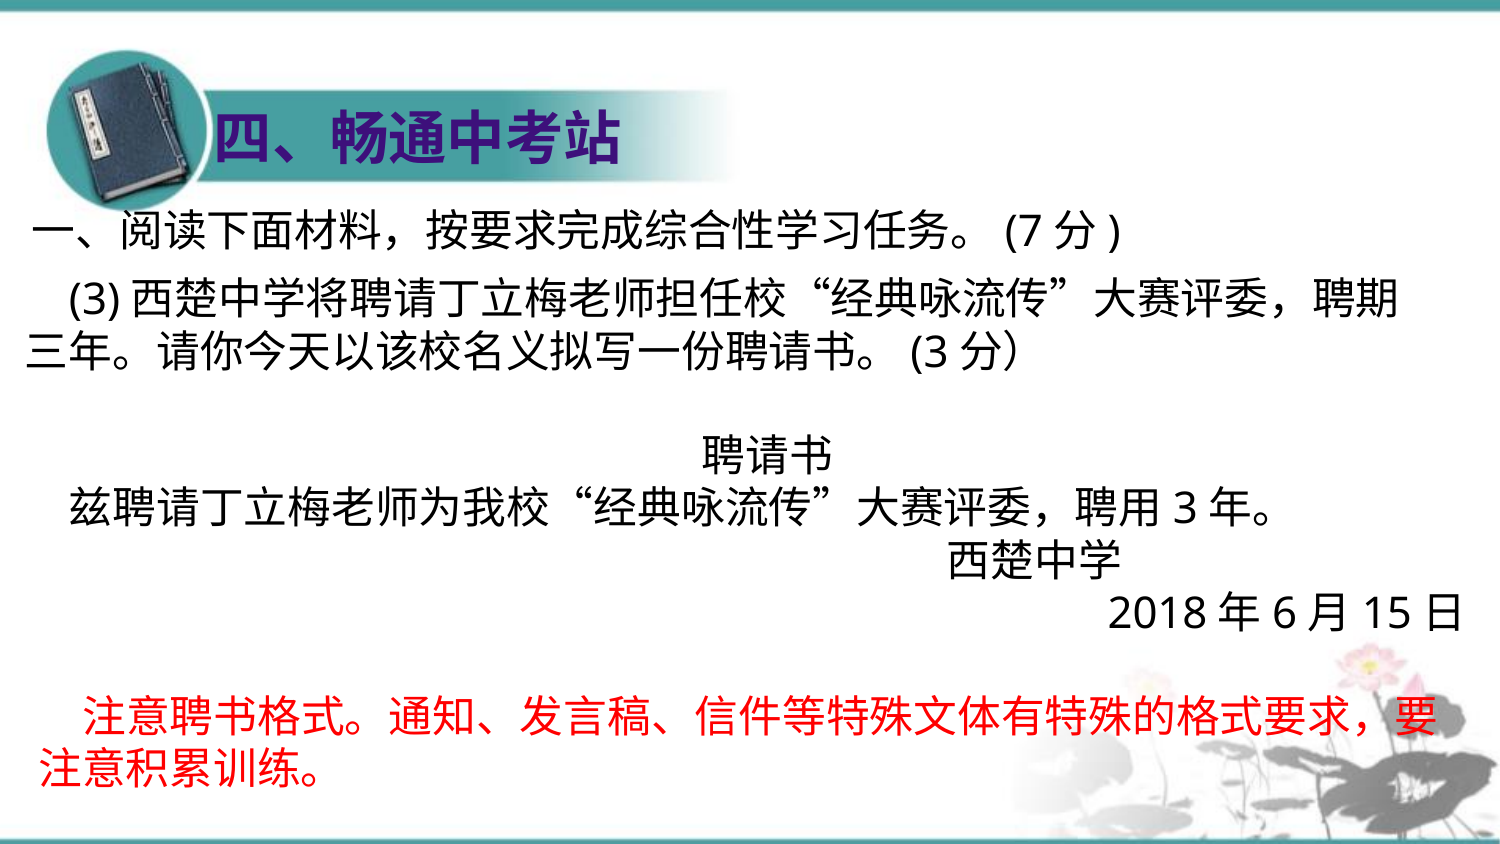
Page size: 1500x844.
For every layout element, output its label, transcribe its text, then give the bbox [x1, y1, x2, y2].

text_box 聘请书 兹聘请丁立梅老师为我校“经典咏流传”大赛评委，聘用3年。 西楚中学 2018年6月15日 [10, 420, 1481, 646]
text_box (3)西楚中学将聘请丁立梅老师担任校“经典咏流传”大赛评委，聘期三年。请你今天以该校名义拟写一份聘请书。(3分） [10, 263, 1455, 384]
text_box 一、阅读下面材料，按要求完成综合性学习任务。(7分) [17, 179, 1399, 263]
text_box 四、畅通中考站 [199, 93, 668, 179]
text_box 注意聘书格式。通知、发言稿、信件等特殊文体有特殊的格式要求，要注意积累训练。 [23, 680, 1468, 801]
picture [0, 0, 1500, 844]
